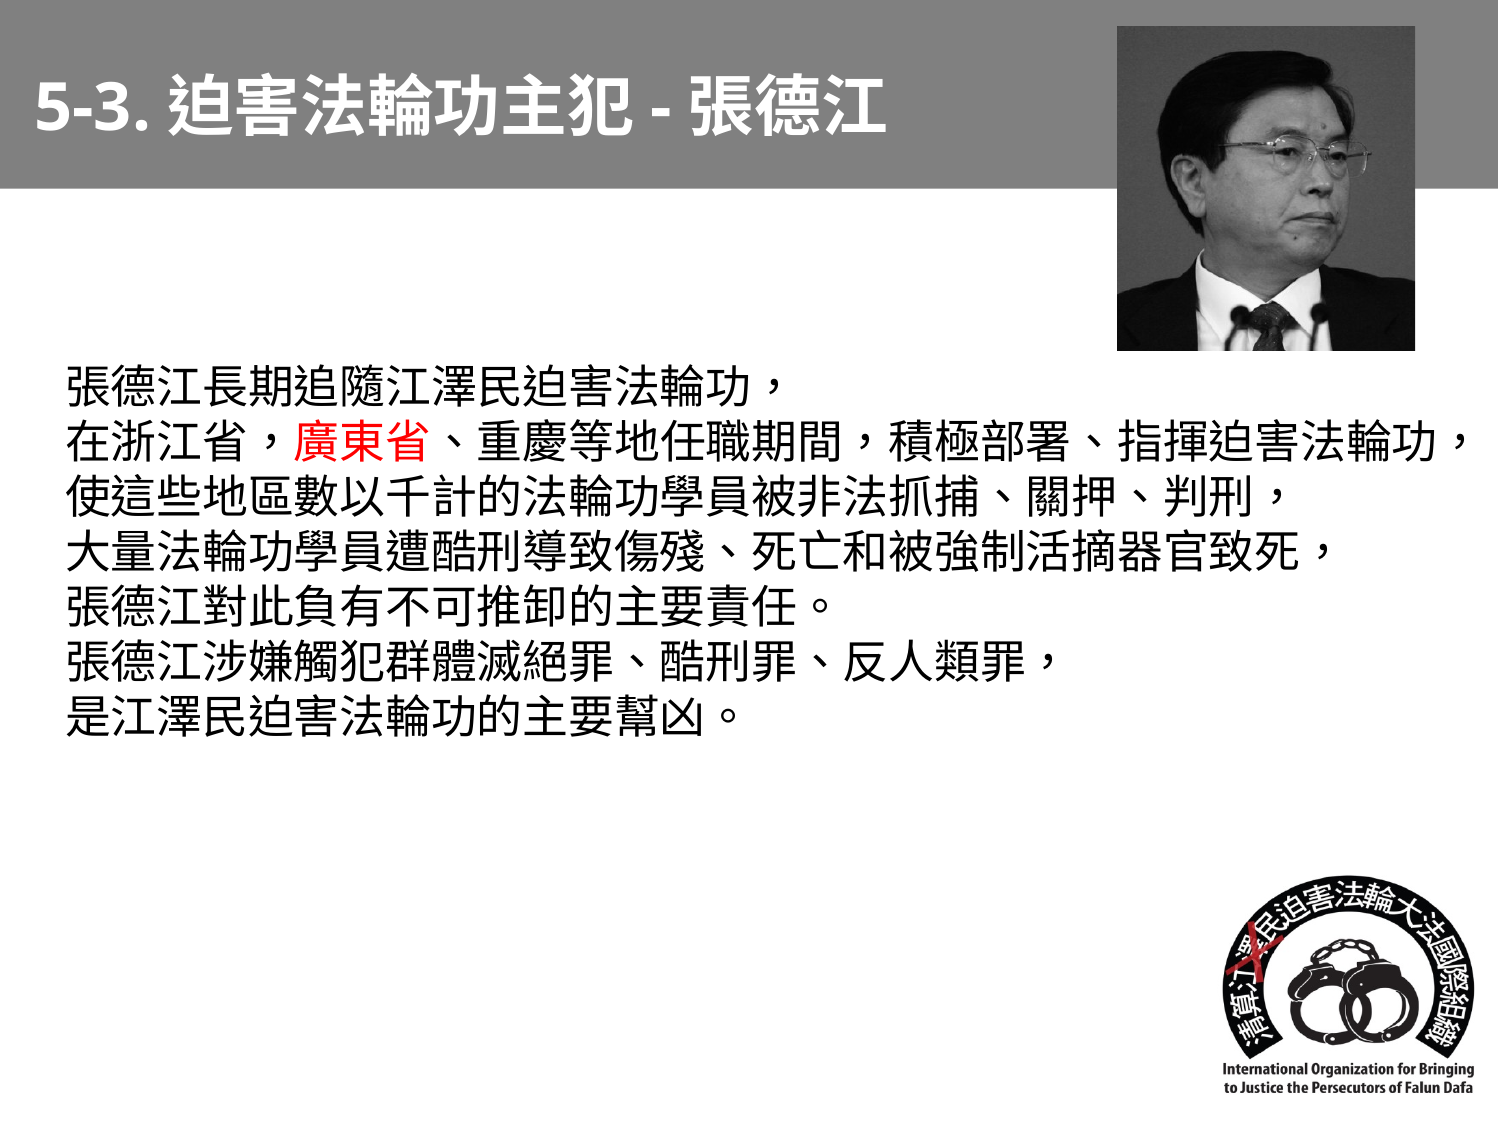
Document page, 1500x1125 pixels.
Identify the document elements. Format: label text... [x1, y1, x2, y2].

picture [1116, 26, 1416, 351]
picture [1217, 869, 1482, 1107]
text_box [0, 0, 1499, 189]
text_box 張德江長期追隨江澤民迫害法輪功， 在浙江省，廣東省、重慶等地任職期間，積極部署、指揮迫害法輪功，使這些地區數以千計的法輪功學員被非法抓捕、關押、判刑， 大量法輪功學員遭酷刑導致傷殘、死亡和被強制活摘器官致死， 張德江對此負有不可推卸的主要責任。 張德江涉嫌觸犯群體滅絕罪、酷刑罪、反人類罪， 是江澤民迫害法輪功的主要幫凶。 [50, 350, 1471, 751]
